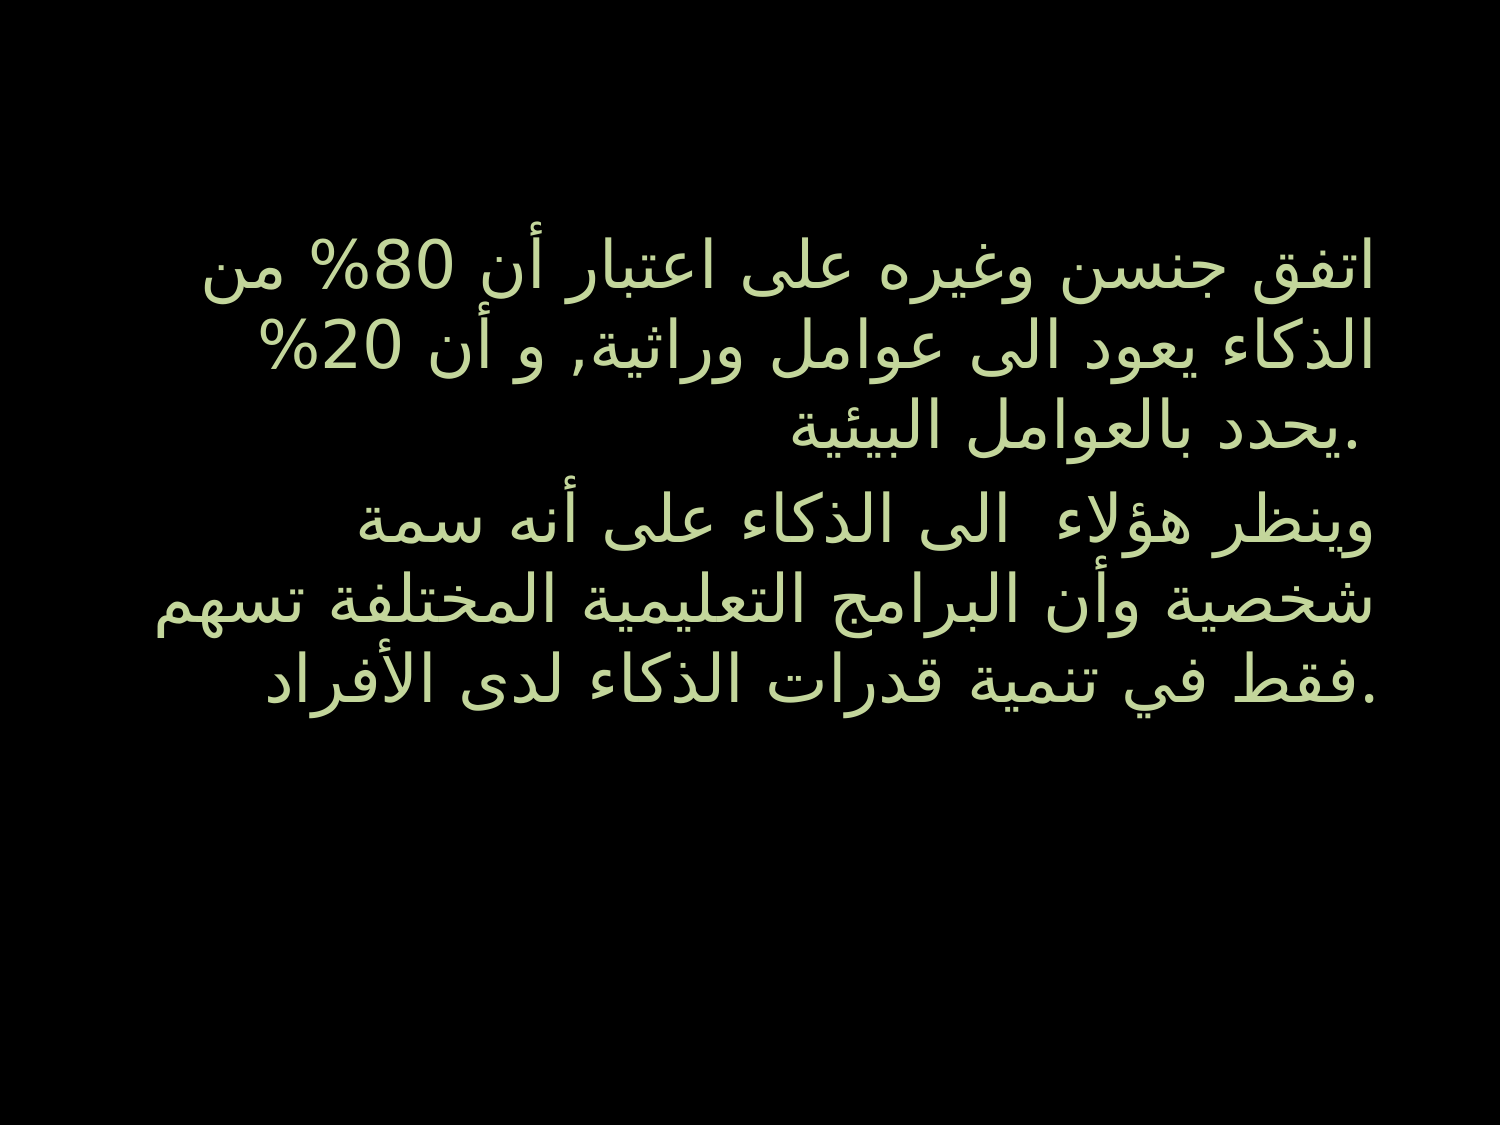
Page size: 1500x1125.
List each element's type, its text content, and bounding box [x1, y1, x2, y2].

list اتفق جنسن وغيره على اعتبار أن 80% من الذكاء يعود الى عوامل وراثية, و أن 20% يحدد بالعوامل البيئية. وينظر هؤلاء الى الذكاء على أنه سمة شخصية وأن البرامج التعليمية المختلفة تسهم فقط في تنمية قدرات الذكاء لدى الأفراد. [118, 70, 1394, 723]
